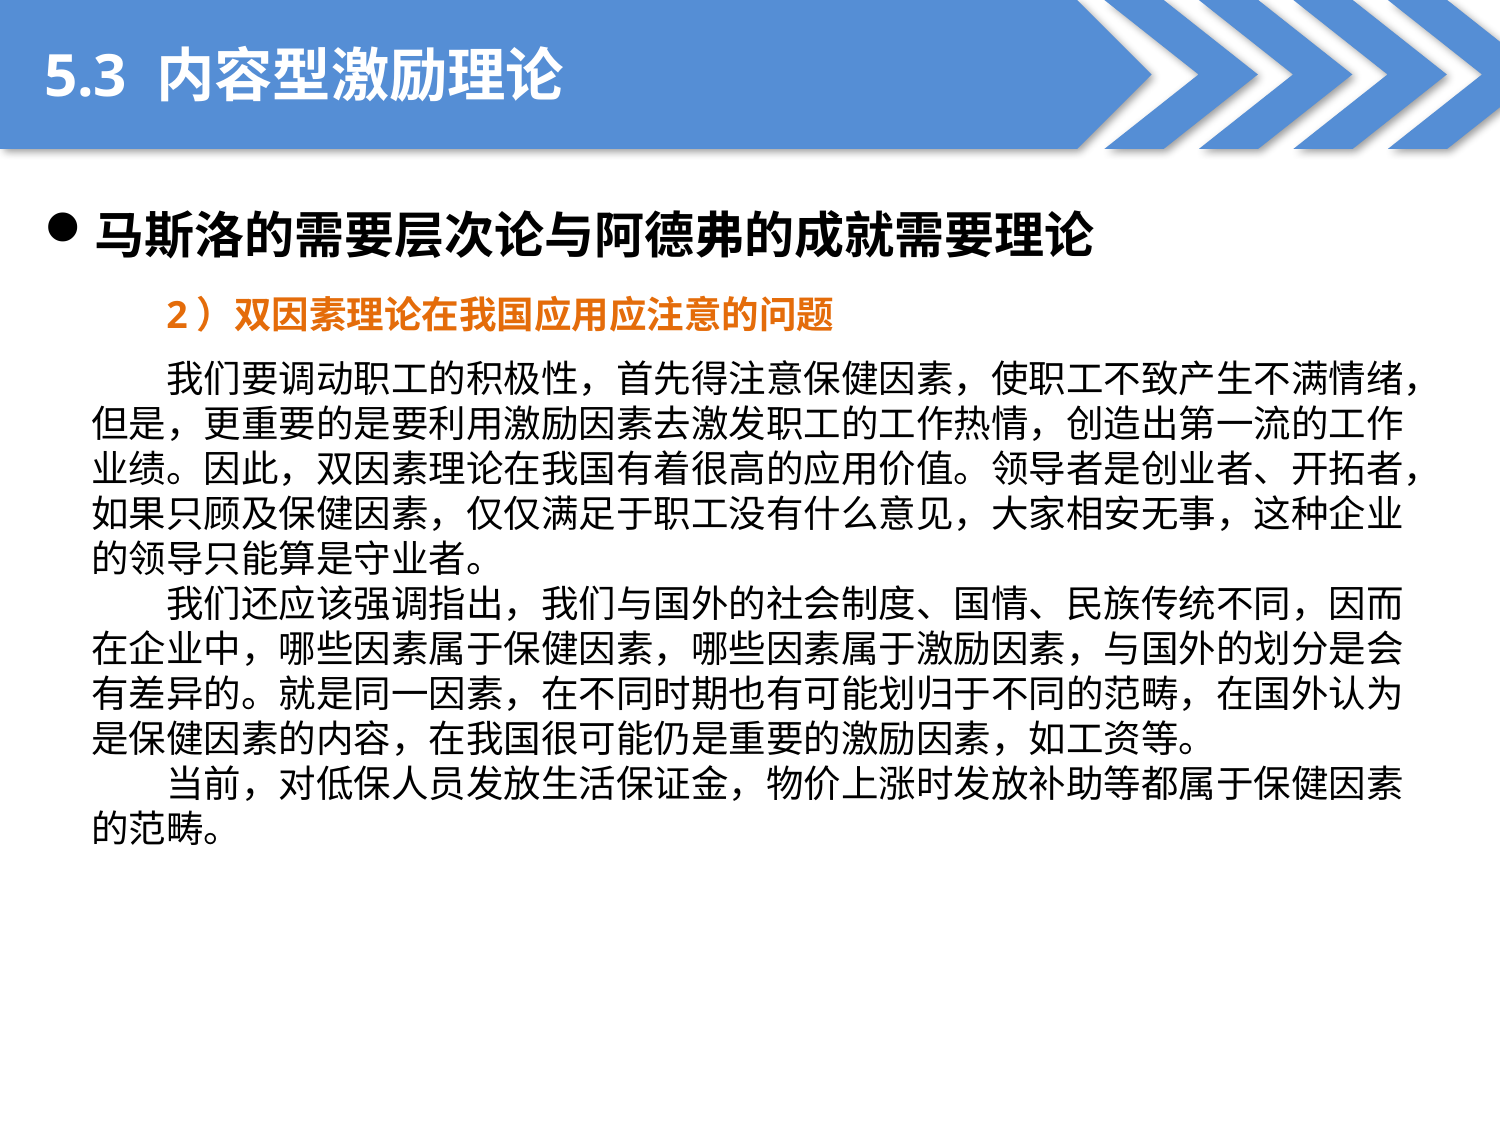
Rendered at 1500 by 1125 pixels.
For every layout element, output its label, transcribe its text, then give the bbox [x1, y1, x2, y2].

text_box 马斯洛的需要层次论与阿德弗的成就需要理论 [29, 196, 1176, 271]
text_box 5.3 内容型激励理论 [29, 30, 580, 116]
text_box 我们要调动职工的积极性，首先得注意保健因素，使职工不致产生不满情绪，但是，更重要的是要利用激励因素去激发职工的工作热情，创造出第一流的工作业绩。因此，双因素理论在我国有着很高的应用价值。领导者是创业者、开拓者，如果只顾及保健因素，仅仅满足于职工没有什么意见，大家相安无事，这种企业的领导只能算是守业者。 我们还应该强调指出，我们与国外的社会制度、国情、民族传统不同，因而在企业中，哪些因素属于保健因素，哪些因素属于激励因素，与国外的划分是会有差异的。就是同一因素，在不同时期也有可能划归于不同的范畴，在国外认为是保健因素的内容，在我国很可能仍是重要的激励因素，如工资等。 当前，对低保人员发放生活保证金，物价上涨时发放补助等都属于保健因素的范畴。 [76, 347, 1447, 858]
text_box 2）双因素理论在我国应用应注意的问题 [76, 283, 1424, 344]
